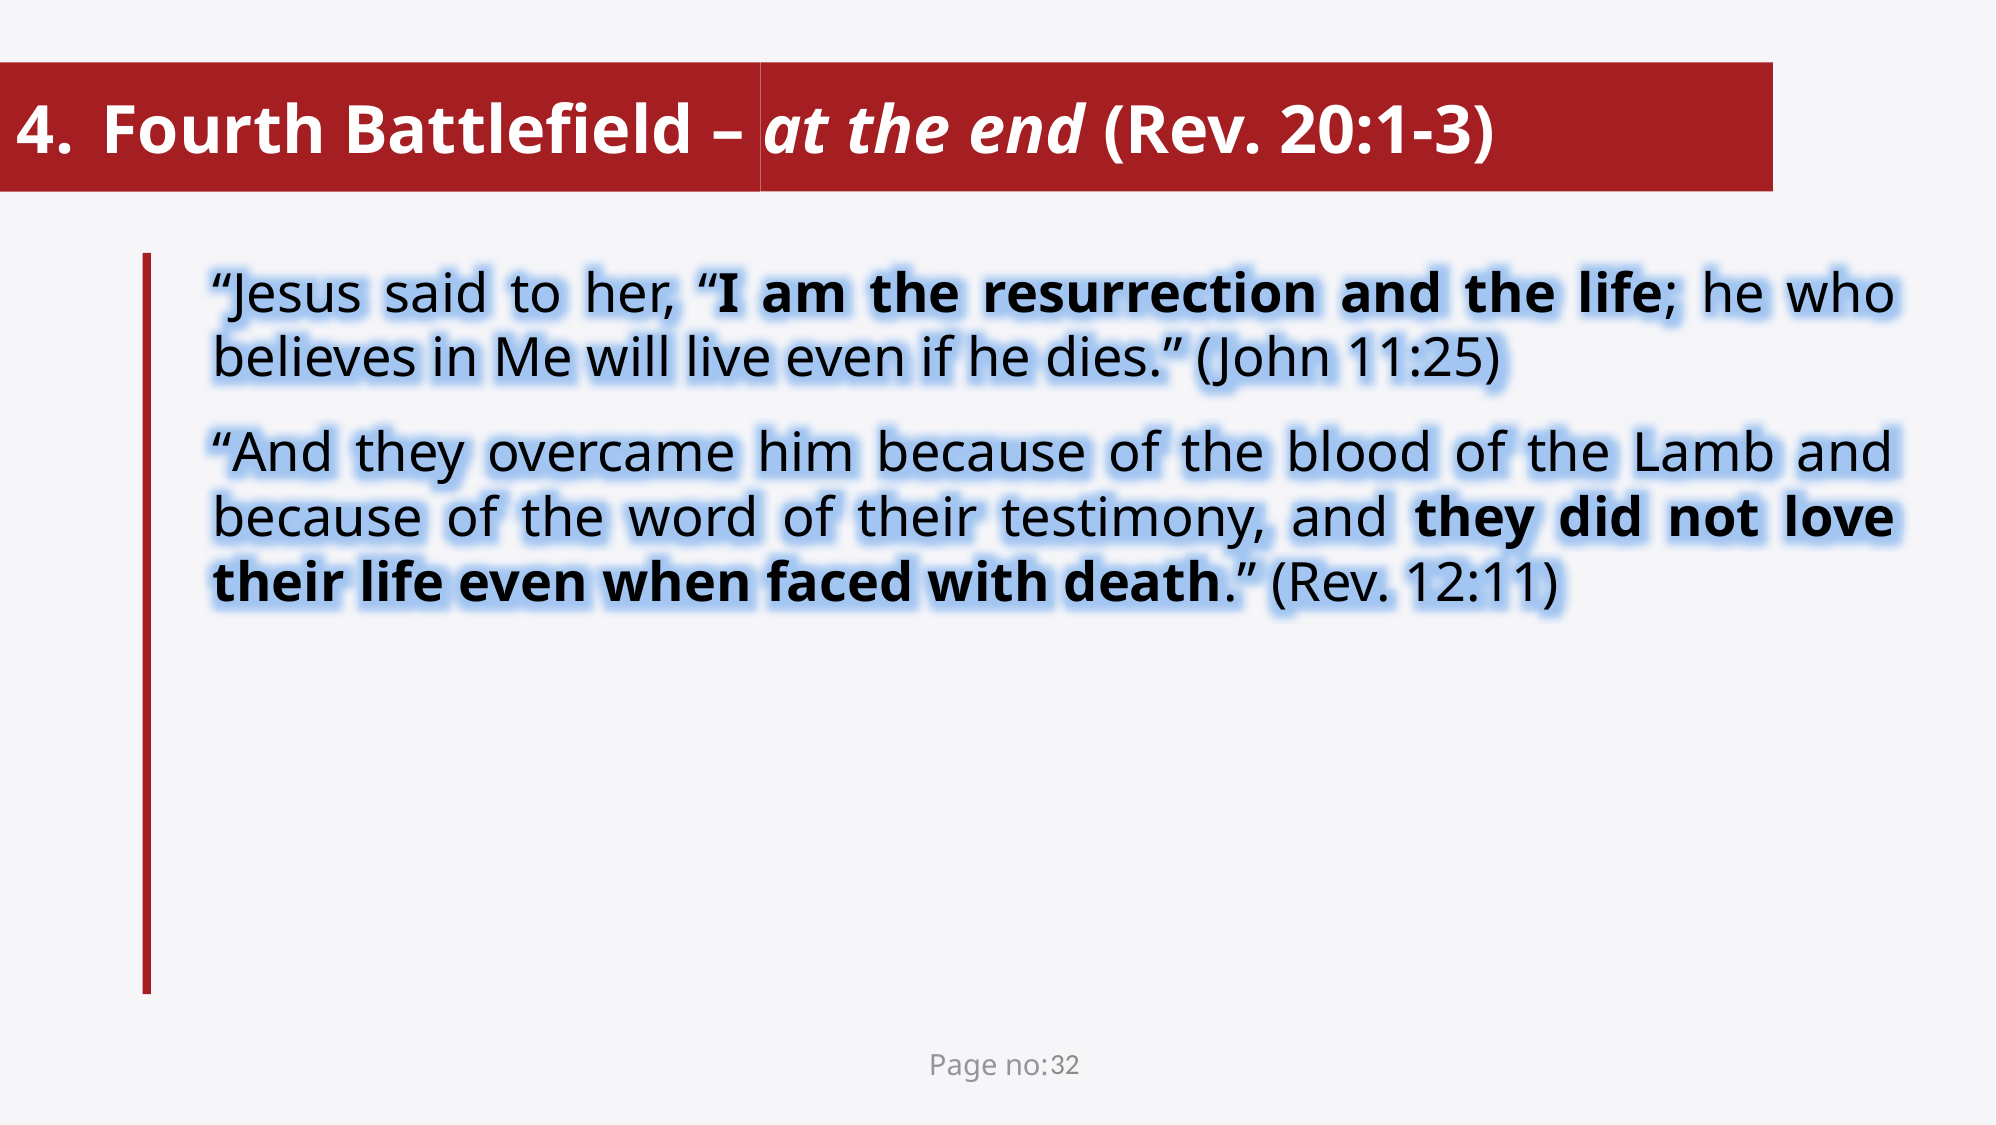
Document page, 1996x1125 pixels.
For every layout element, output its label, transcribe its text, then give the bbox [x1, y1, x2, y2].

text_box “Jesus said to her, “I am the resurrection and the life; he who believes in Me will live even if he dies.” (John 11:25) [198, 250, 1911, 396]
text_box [1, 62, 1799, 192]
text_box “And they overcame him because of the blood of the Lamb and because of the word of their testimony, and they did not love their life even when faced with death.” (Rev. 12:11) [198, 409, 1911, 620]
